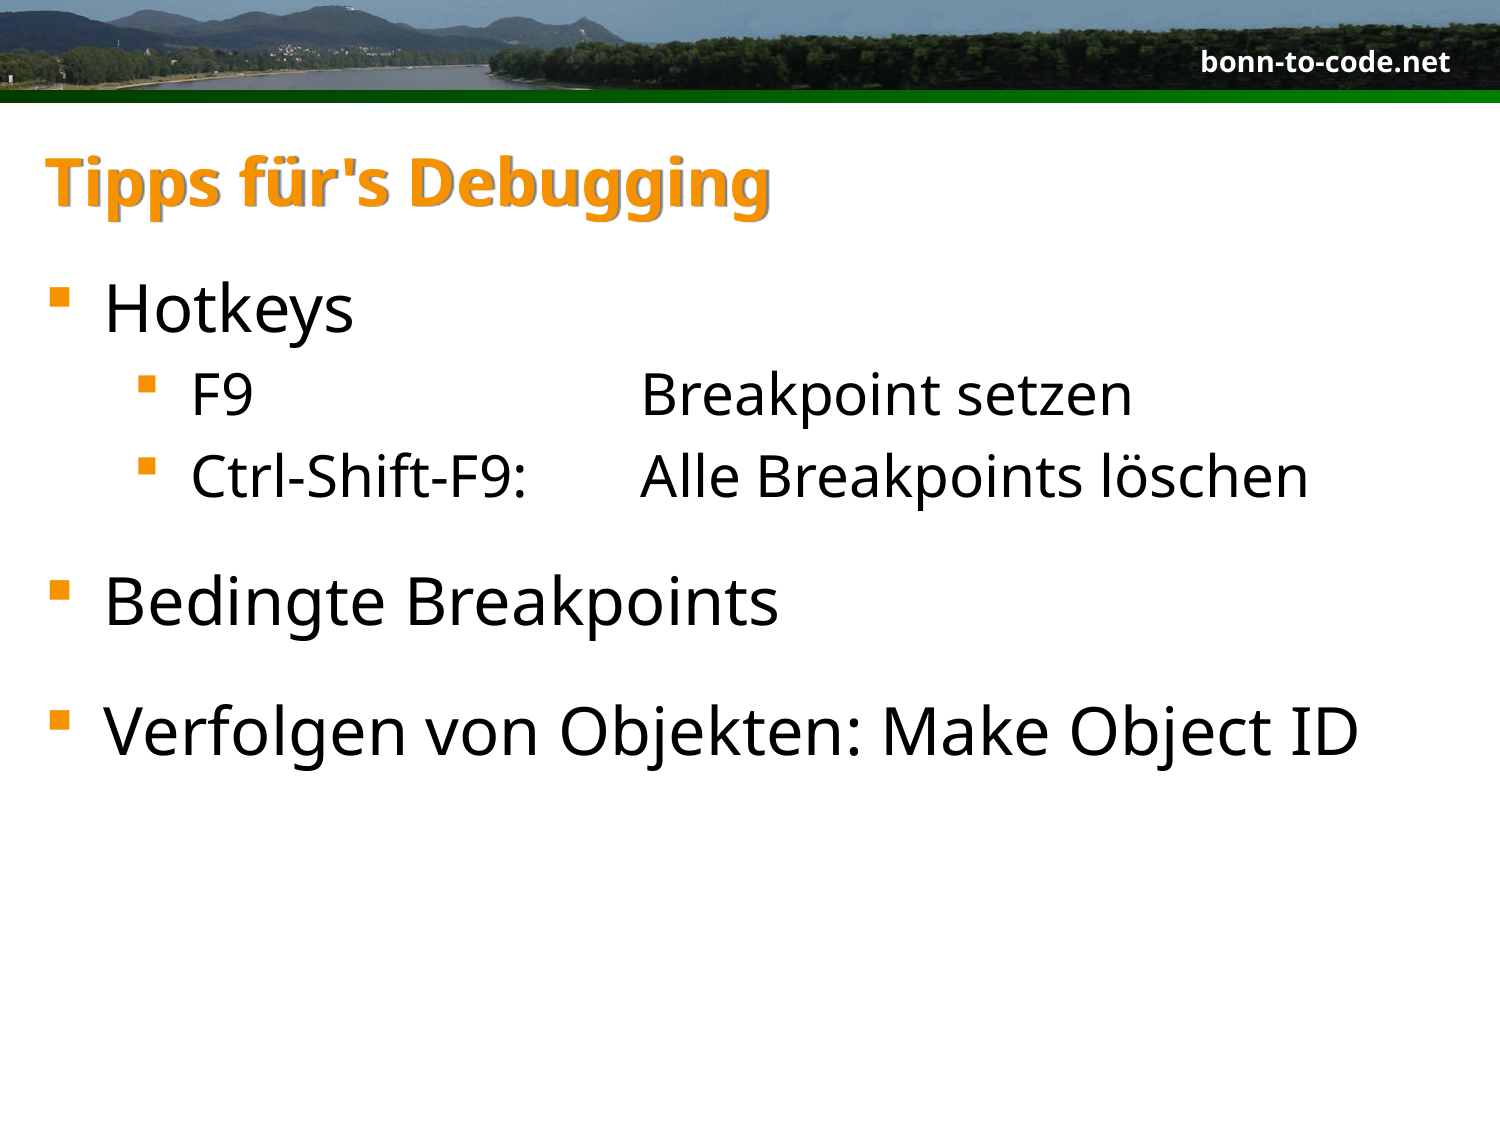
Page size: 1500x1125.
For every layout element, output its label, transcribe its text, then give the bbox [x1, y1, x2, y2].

list Hotkeys F9 Breakpoint setzen Ctrl-Shift-F9: Alle Breakpoints löschen Bedingte Breakpoints Verfolgen von Objekten: Make Object ID [29, 257, 1471, 1114]
picture [0, 0, 1500, 90]
title Tipps für's Debugging [29, 101, 1471, 257]
